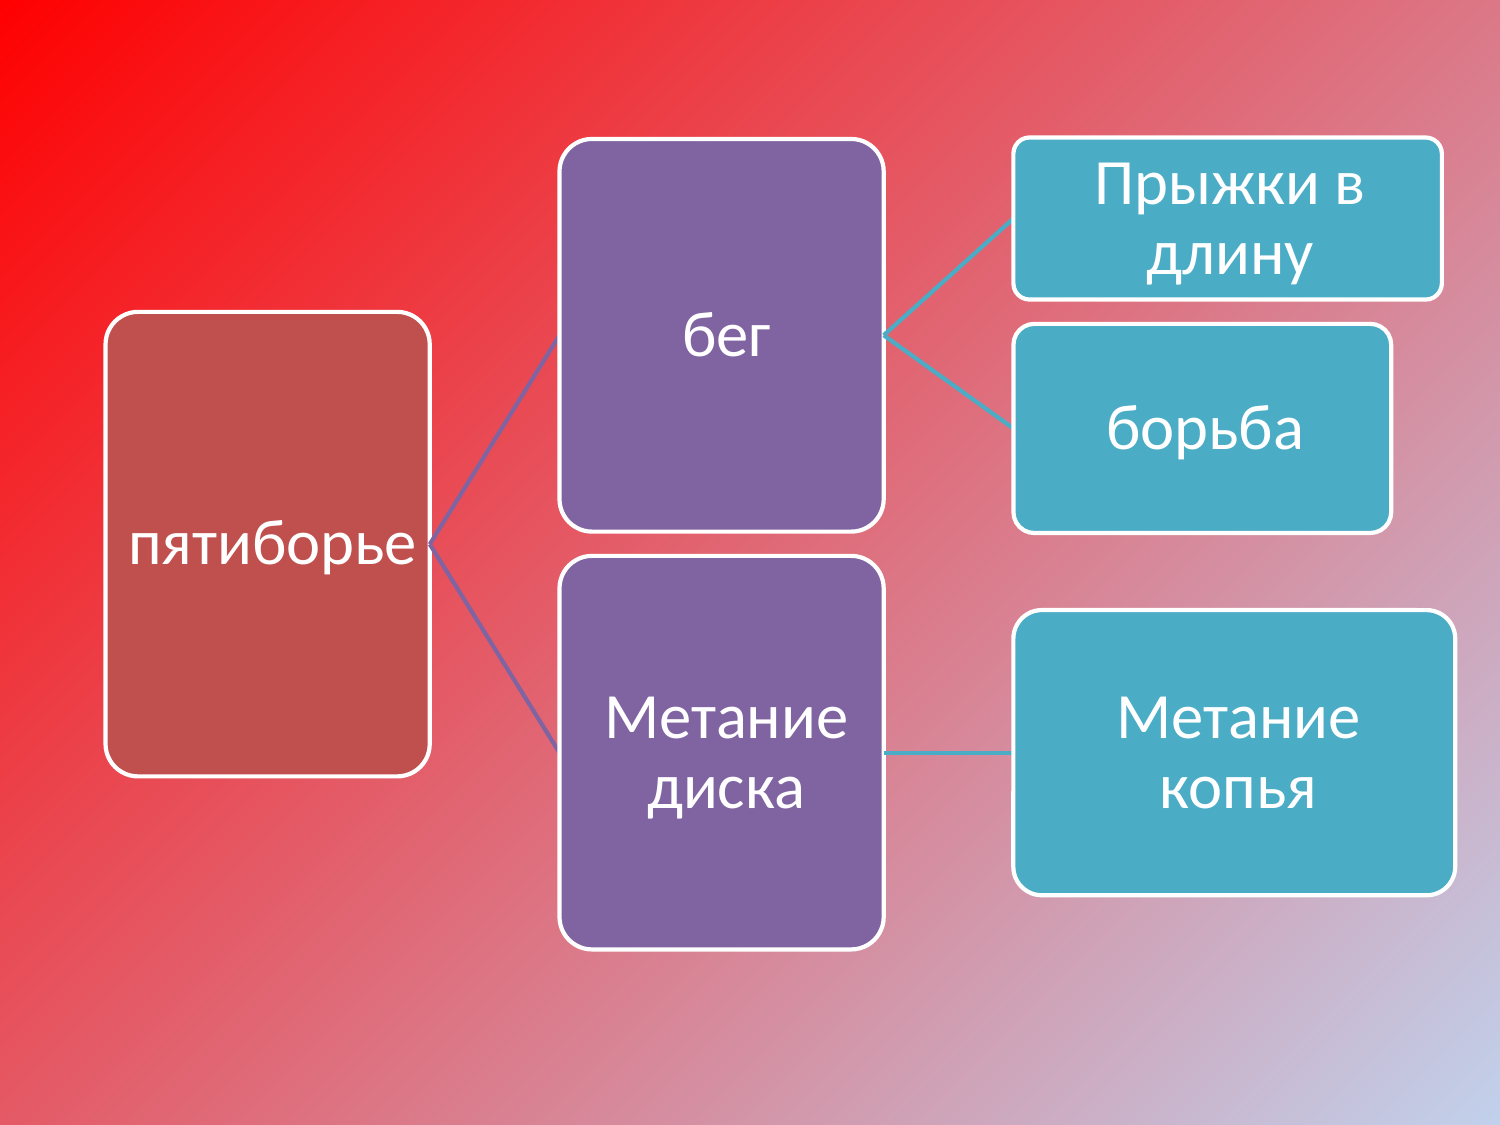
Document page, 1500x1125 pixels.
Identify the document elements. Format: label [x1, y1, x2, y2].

list [105, 105, 1456, 982]
